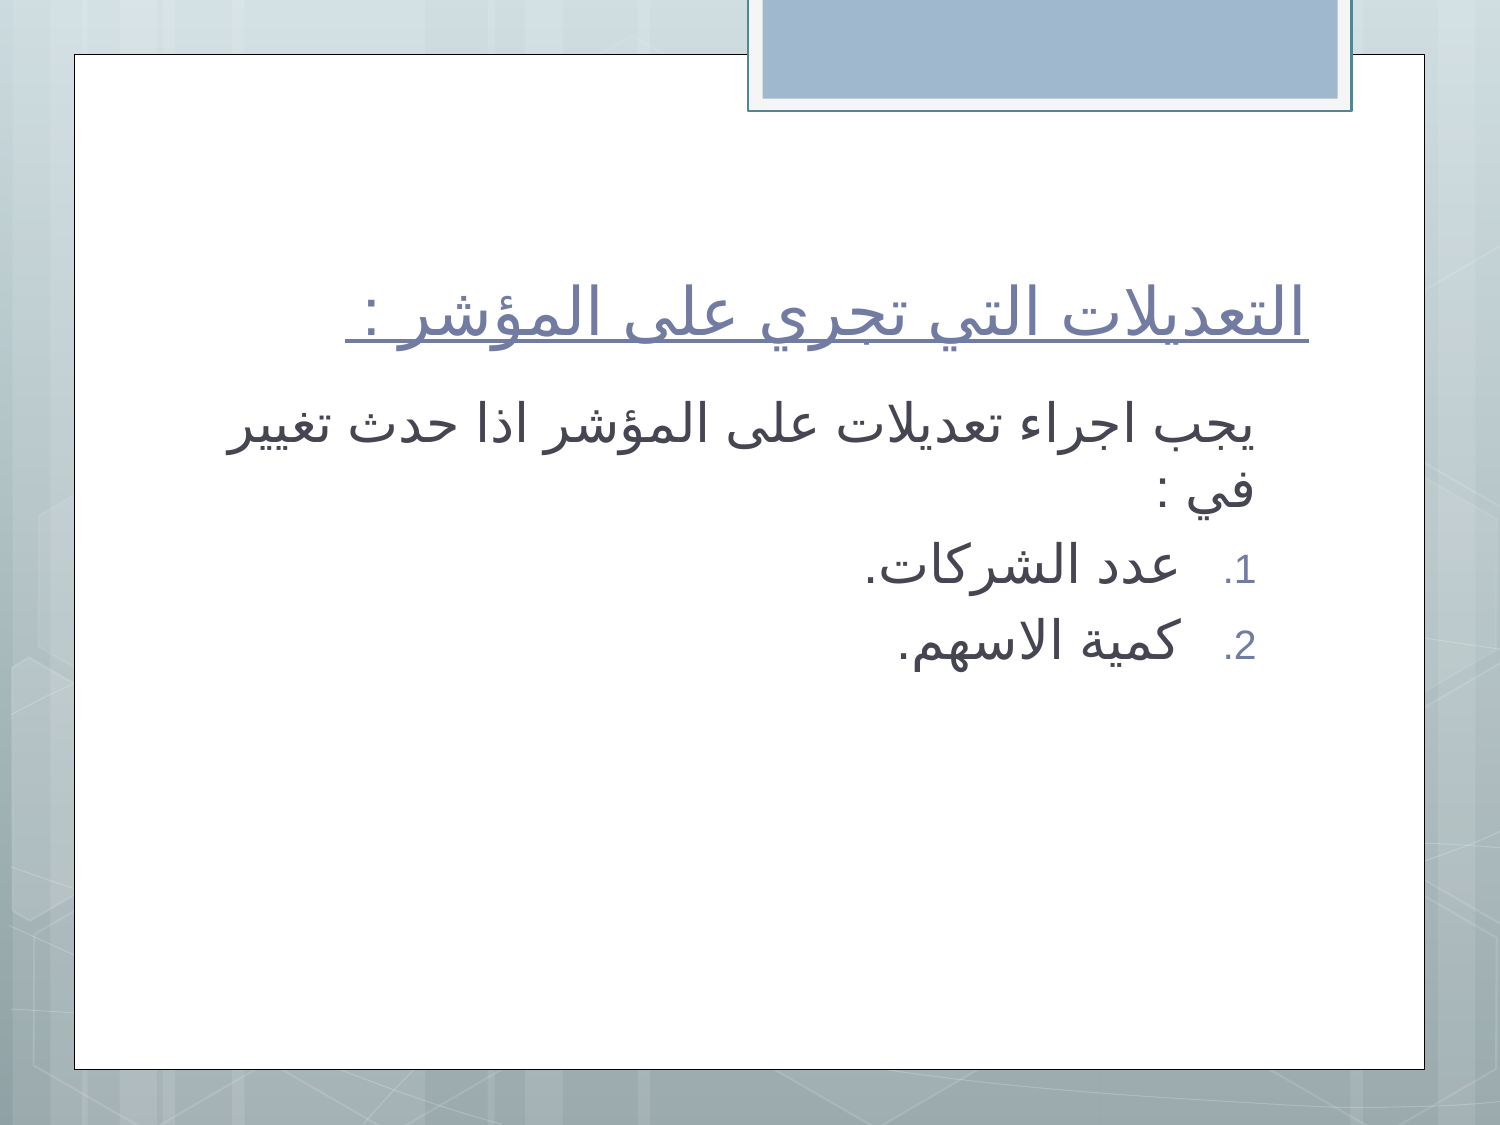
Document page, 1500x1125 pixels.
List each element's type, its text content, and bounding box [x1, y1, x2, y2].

list يجب اجراء تعديلات على المؤشر اذا حدث تغيير في : عدد الشركات. كمية الاسهم. [171, 381, 1283, 957]
title التعديلات التي تجري على المؤشر : [171, 168, 1324, 357]
